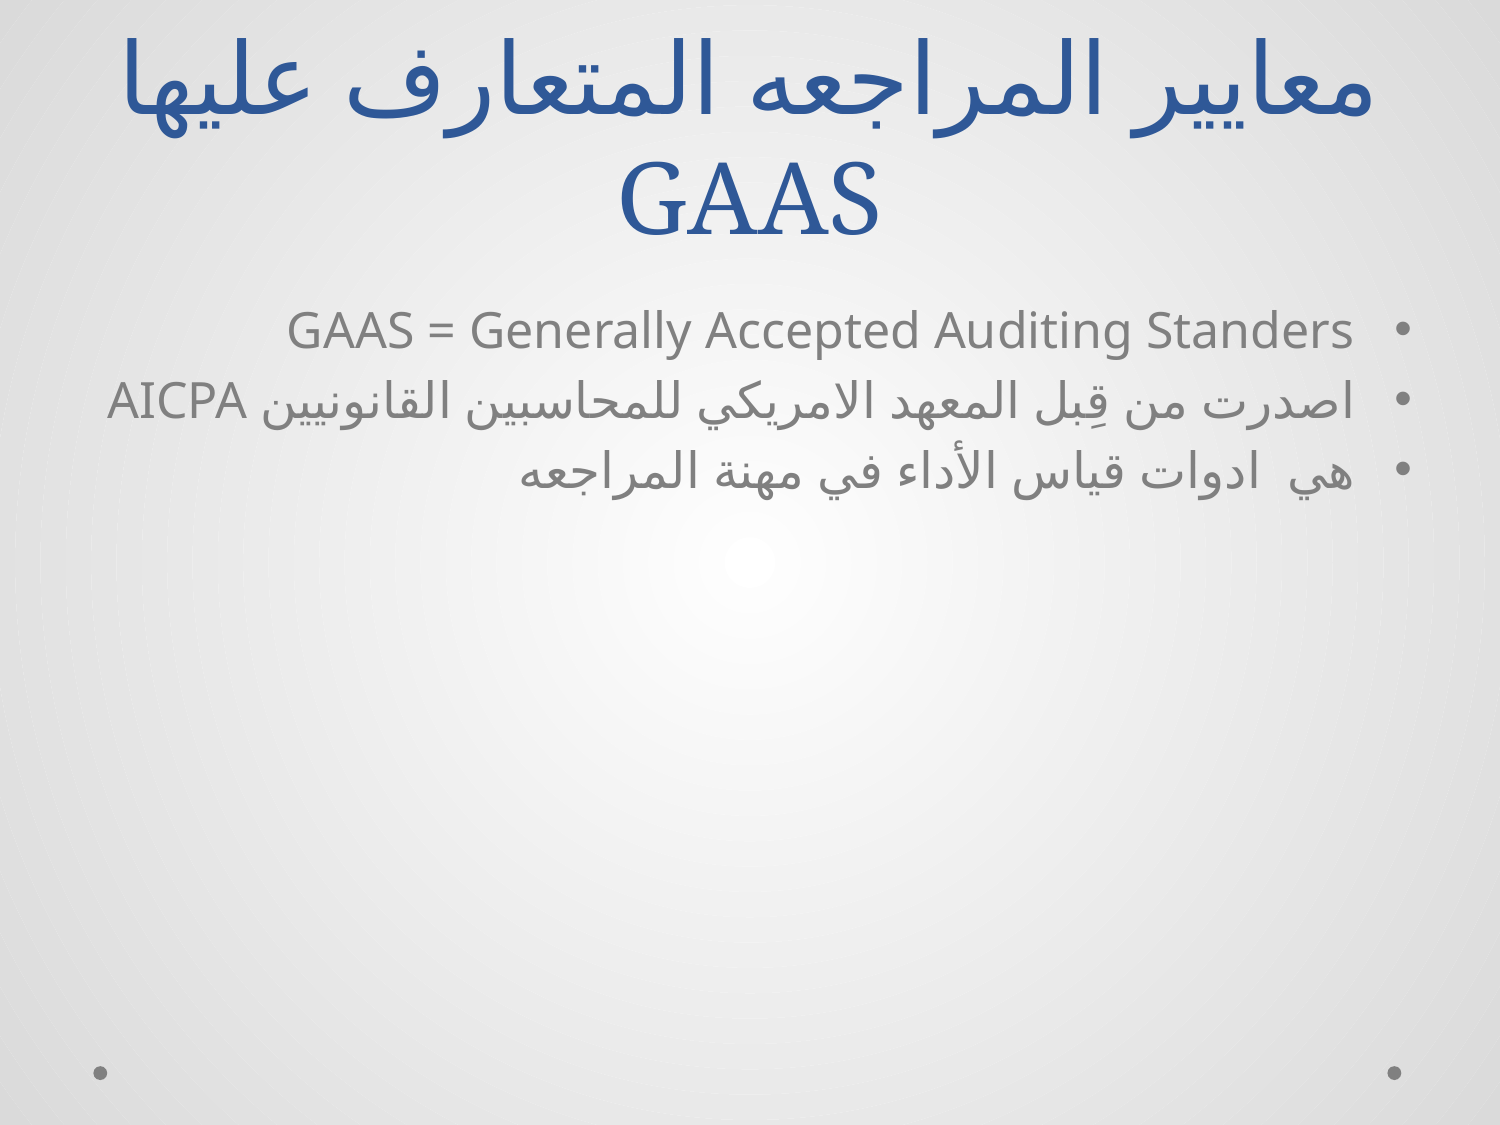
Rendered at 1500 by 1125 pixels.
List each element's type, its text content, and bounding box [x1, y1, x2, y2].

list GAAS = Generally Accepted Auditing Standers اصدرت من قِبل المعهد الامريكي للمحاسبين القانونيين AICPA هي ادوات قياس الأداء في مهنة المراجعه [76, 290, 1427, 1034]
title معايير المراجعه المتعارف عليها GAAS [75, 0, 1425, 263]
